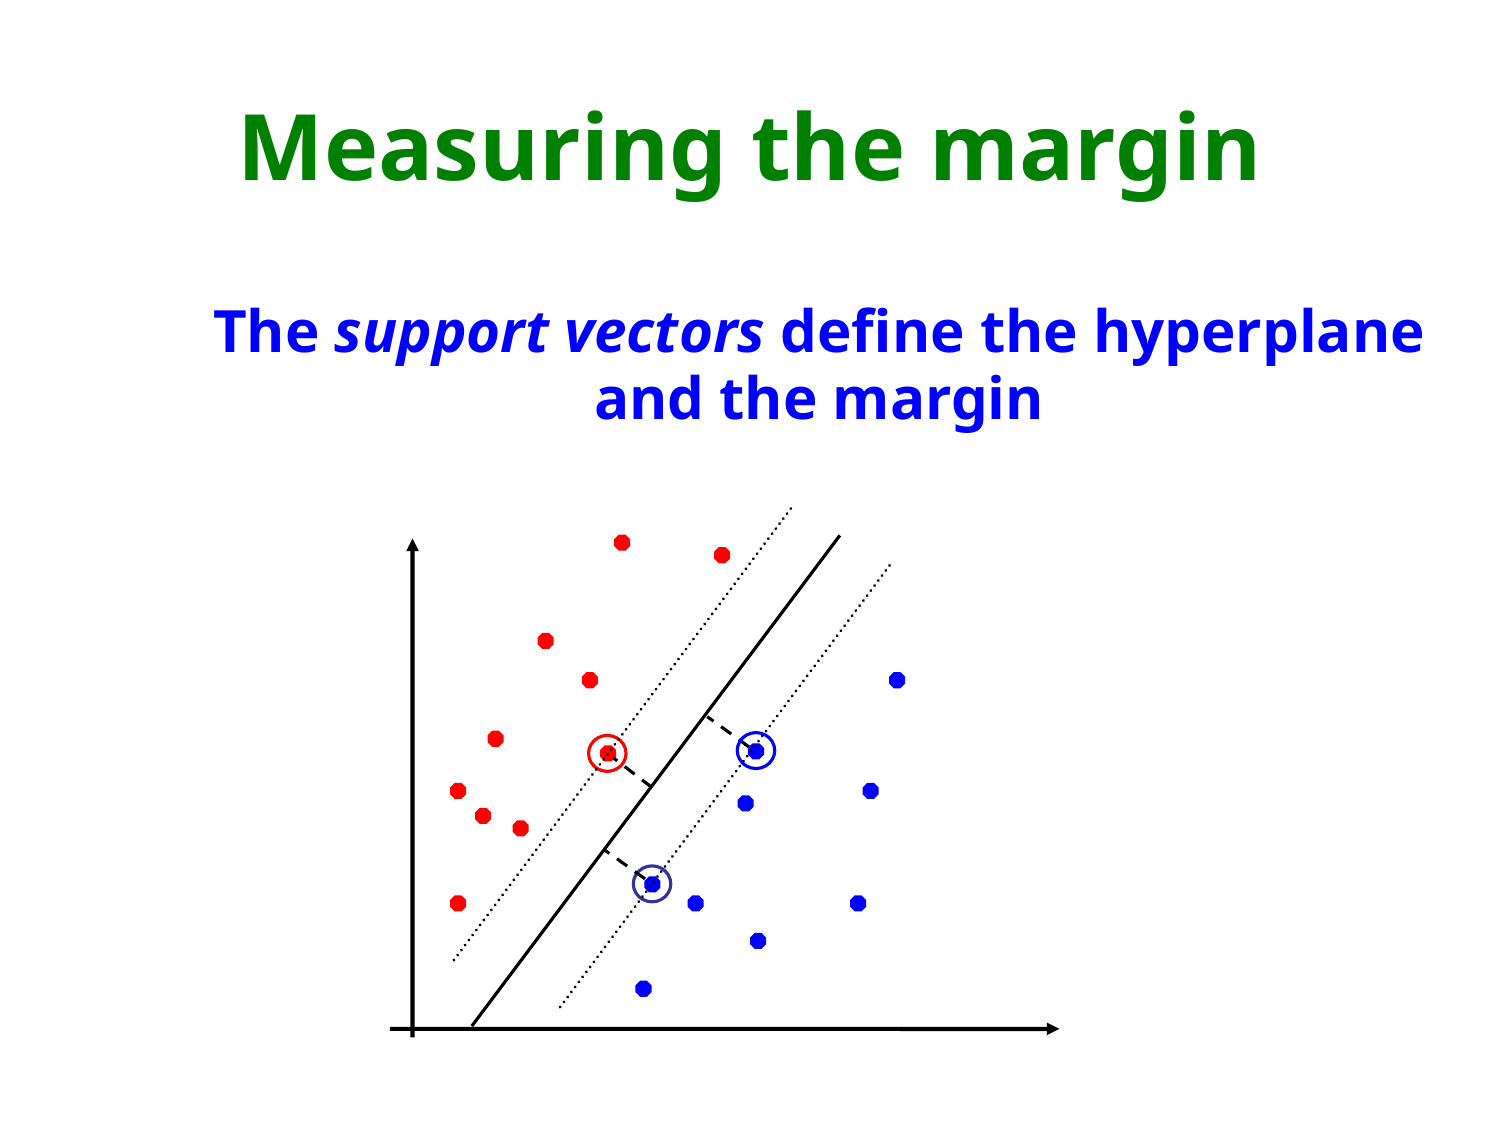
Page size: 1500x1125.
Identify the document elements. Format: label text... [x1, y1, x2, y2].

text_box [850, 896, 866, 911]
text_box [475, 808, 491, 824]
text_box [714, 547, 730, 563]
title Measuring the margin [87, 62, 1413, 226]
text_box [450, 896, 466, 911]
text_box [614, 535, 630, 550]
text_box [688, 896, 703, 911]
text_box [633, 865, 671, 902]
text_box [588, 735, 627, 772]
text_box [738, 796, 753, 811]
text_box [737, 732, 775, 769]
text_box [406, 538, 419, 1028]
text_box The support vectors define the hyperplane and the margin [198, 299, 1440, 439]
text_box [389, 1022, 1060, 1036]
text_box [750, 933, 766, 949]
text_box [488, 731, 503, 747]
text_box [636, 981, 651, 997]
text_box [450, 783, 466, 799]
text_box [513, 821, 528, 836]
text_box [582, 672, 598, 688]
text_box [863, 783, 878, 799]
text_box [889, 672, 905, 688]
text_box [538, 633, 553, 649]
